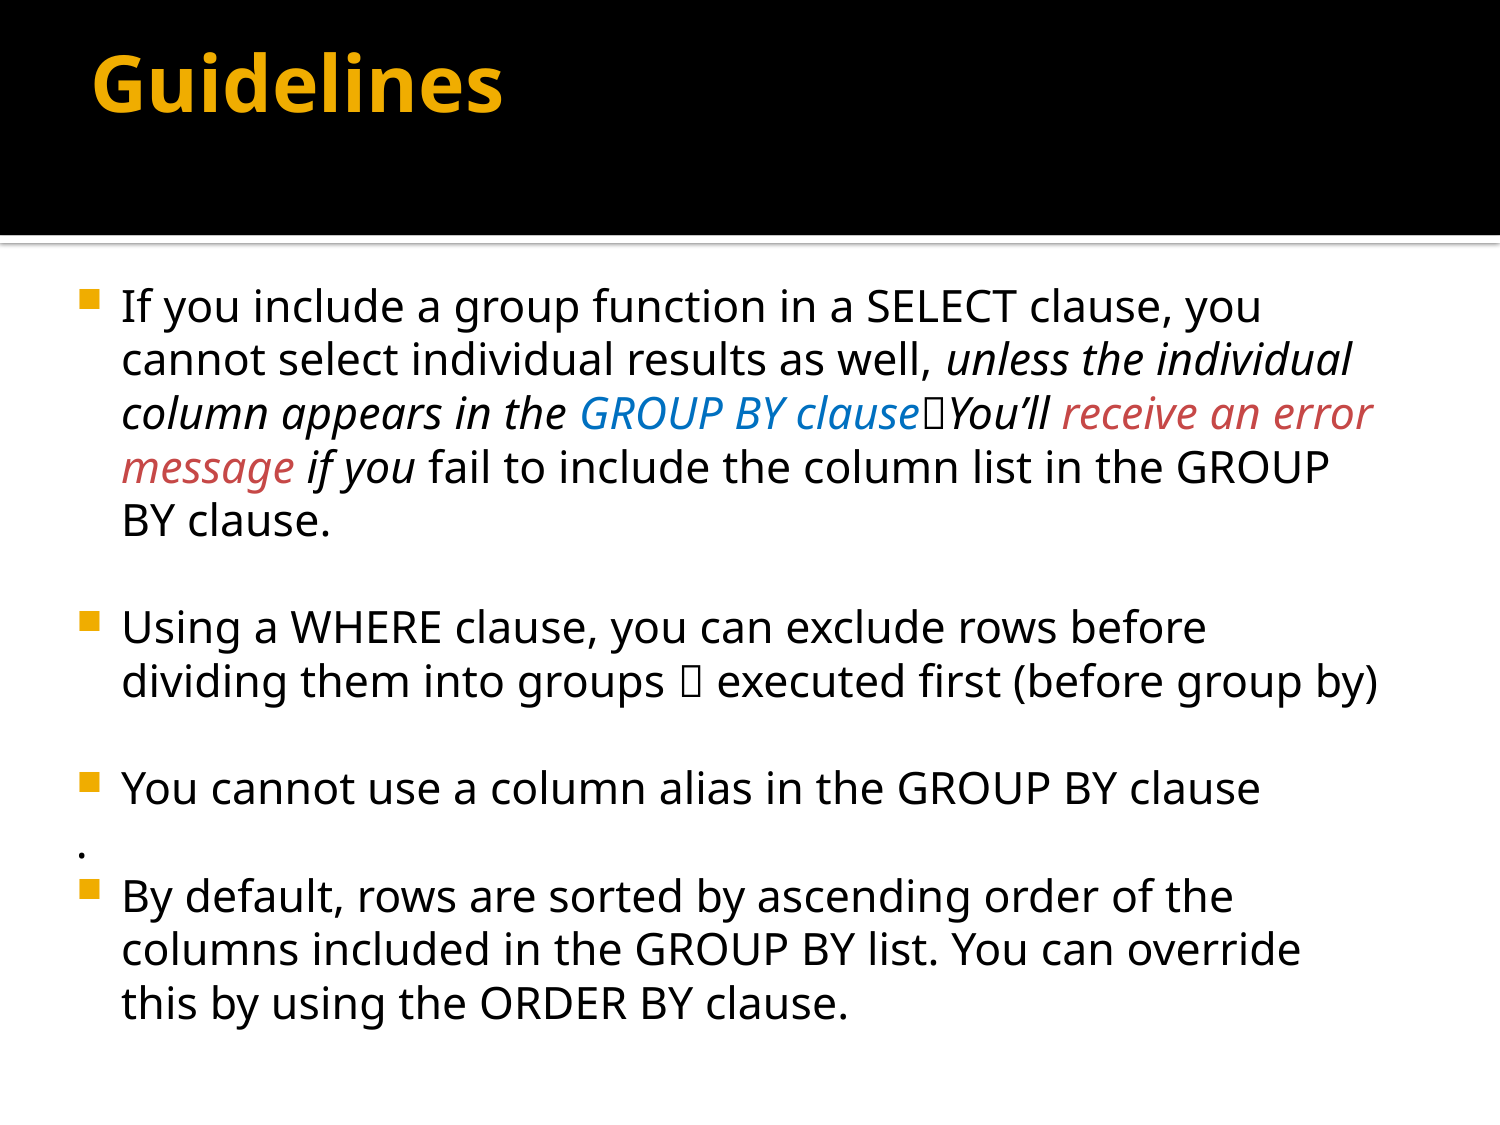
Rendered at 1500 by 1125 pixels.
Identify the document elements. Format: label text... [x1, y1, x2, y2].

list If you include a group function in a SELECT clause, you cannot select individual results as well, unless the individual column appears in the GROUP BY clauseYou’ll receive an error message if you fail to include the column list in the GROUP BY clause. Using a WHERE clause, you can exclude rows before dividing them into groups  executed first (before group by) You cannot use a column alias in the GROUP BY clause . By default, rows are sorted by ascending order of the columns included in the GROUP BY list. You can override this by using the ORDER BY clause. [49, 262, 1401, 1097]
title Guidelines [75, 25, 1425, 231]
